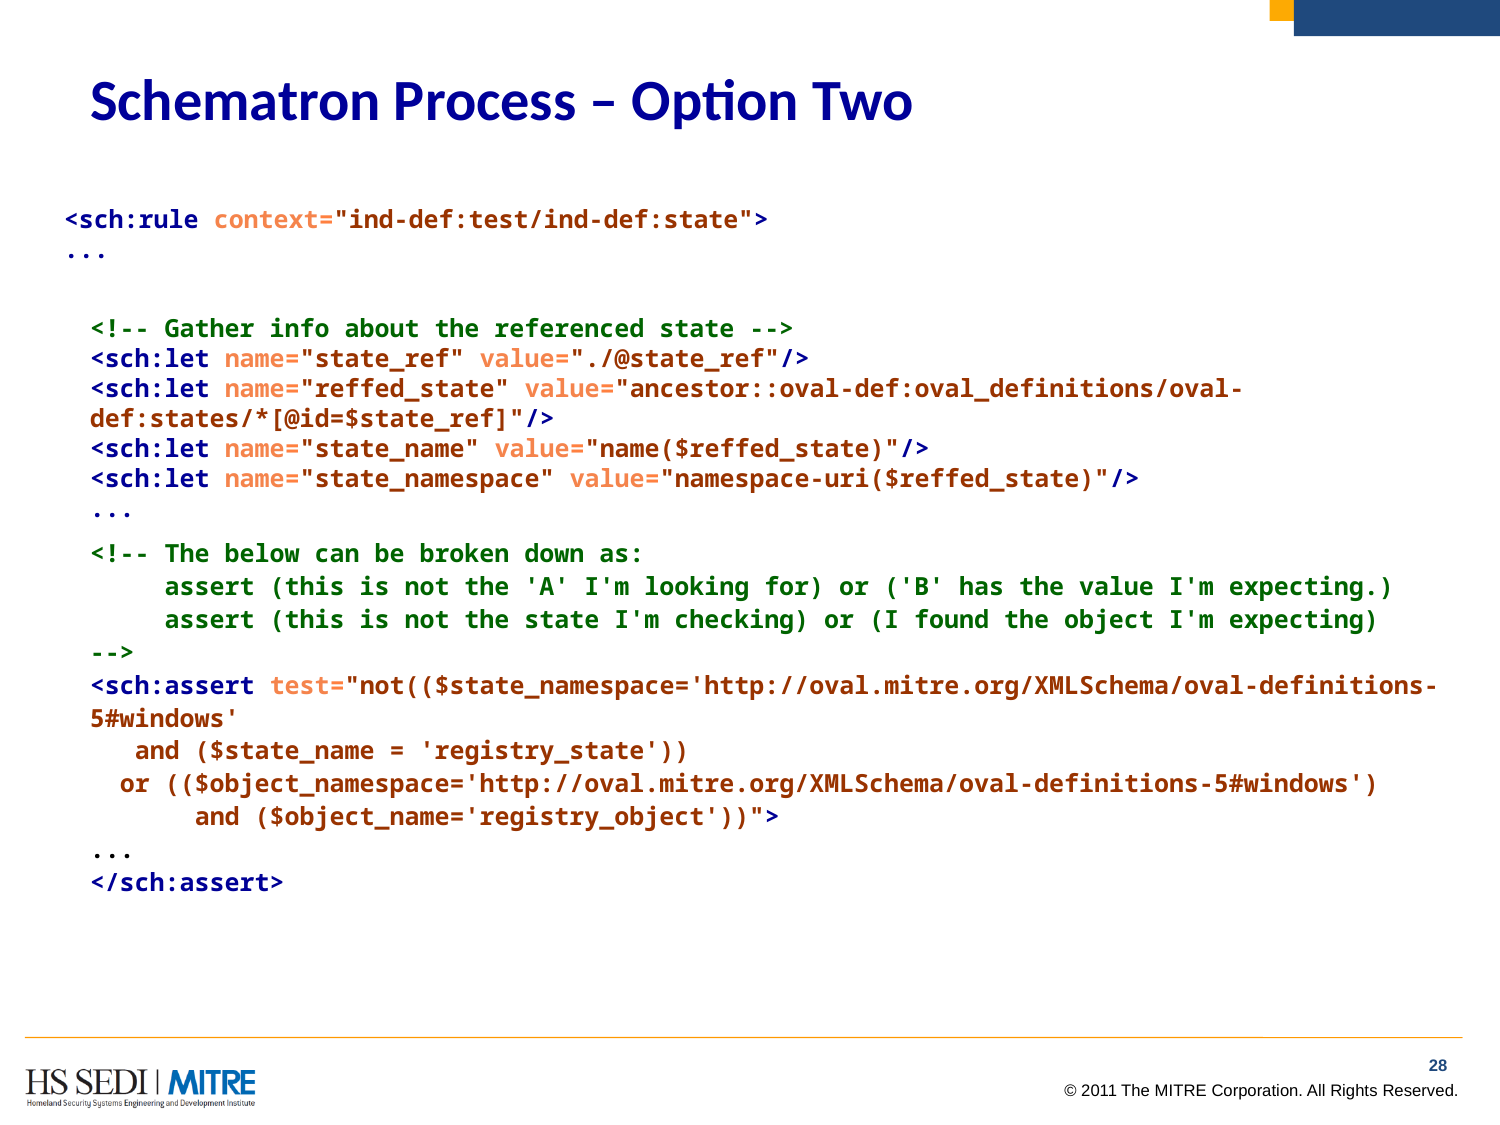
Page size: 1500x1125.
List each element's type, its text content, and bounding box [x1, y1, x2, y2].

picture [20, 1058, 271, 1122]
title Schematron Process – Option Two [74, 62, 1438, 151]
text_box <!-- The below can be broken down as: assert (this is not the 'A' I'm looking for) or ('B' has the value I'm expecting.) assert (this is not the state I'm checking) or (I found the object I'm expecting) --> <sch:assert test="not(($state_namespace='http://oval.mitre.org/XMLSchema/oval-definitions-5#windows' and ($state_name = 'registry_state')) or (($object_namespace='http://oval.mitre.org/XMLSchema/oval-definitions-5#windows') and ($object_name='registry_object'))"> ... </sch:assert> [74, 527, 1500, 1026]
text_box <!-- Gather info about the referenced state --> <sch:let name="state_ref" value="./@state_ref"/> <sch:let name="reffed_state" value="ancestor::oval-def:oval_definitions/oval-def:states/*[@id=$state_ref]"/> <sch:let name="state_name" value="name($reffed_state)"/> <sch:let name="state_namespace" value="namespace-uri($reffed_state)"/> ... [75, 305, 1394, 560]
slide_number 27 [1374, 1049, 1463, 1076]
text_box <sch:rule context="ind-def:test/ind-def:state"> ... [49, 196, 784, 301]
